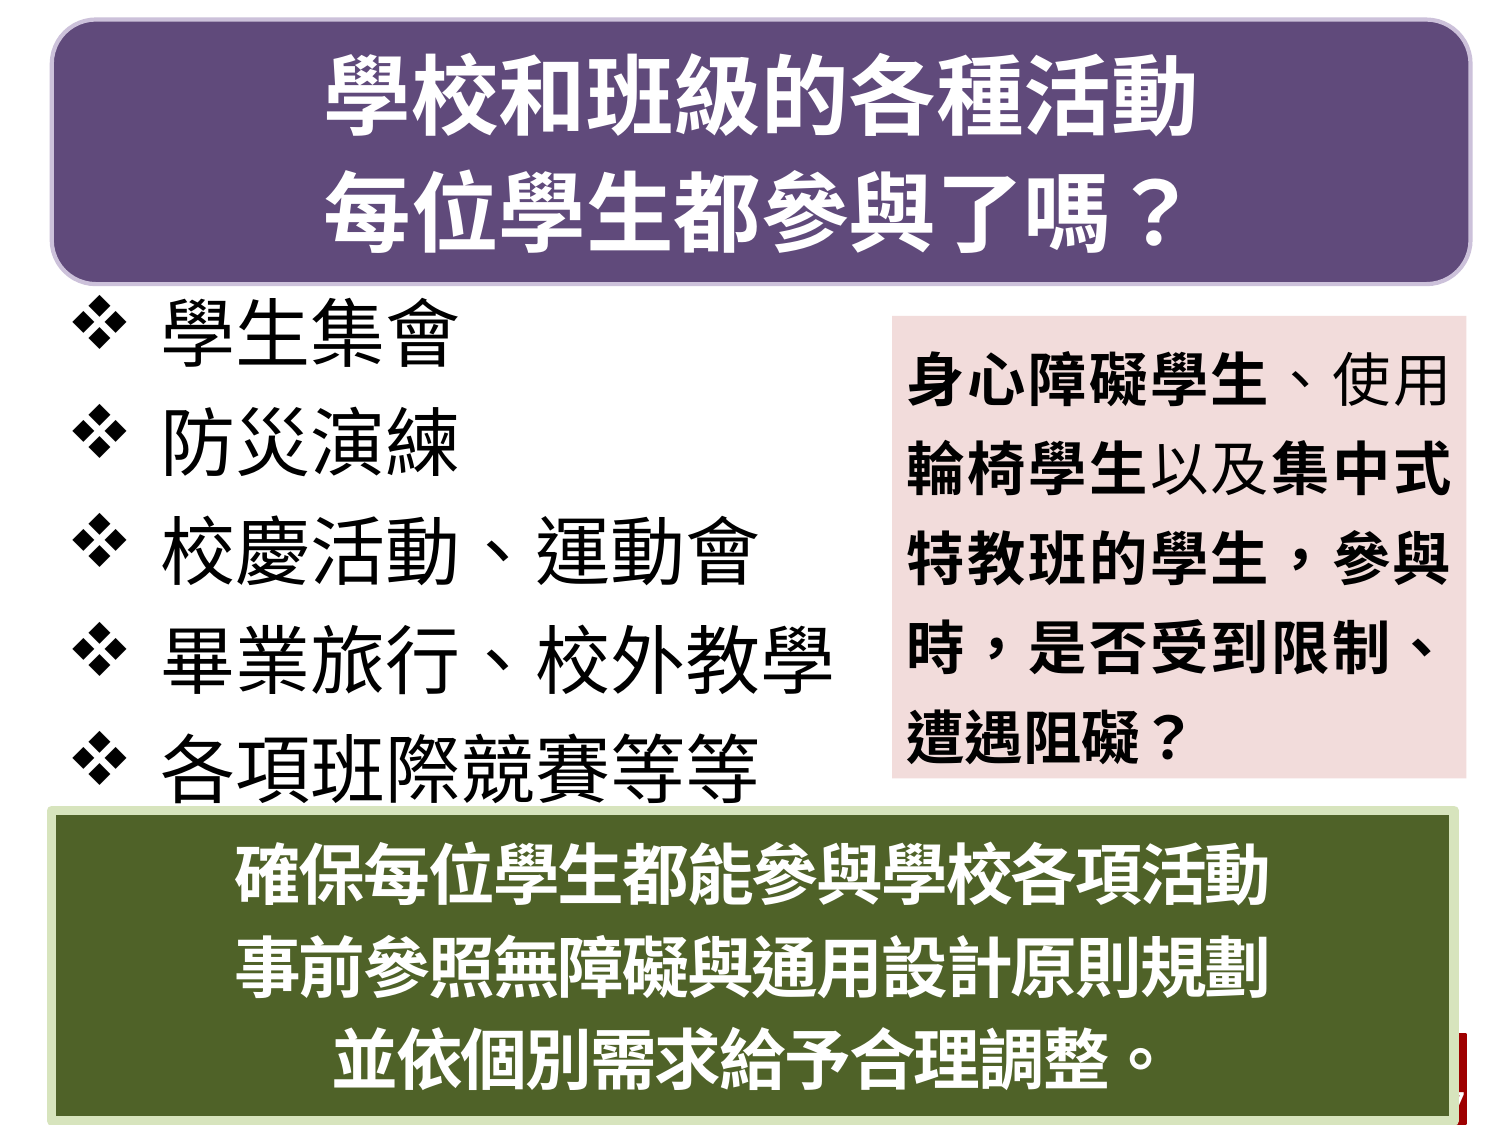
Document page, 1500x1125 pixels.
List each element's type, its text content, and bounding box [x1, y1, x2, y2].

slide_number 17 [1416, 1076, 1485, 1125]
text_box 學生集會 防災演練 校慶活動、運動會 畢業旅行、校外教學 各項班際競賽等等 [50, 287, 863, 808]
text_box 身心障礙學生、使用輪椅學生以及集中式特教班的學生，參與時，是否受到限制、遭遇阻礙？ [892, 315, 1467, 779]
text_box 確保每位學生都能參與學校各項活動 事前參照無障礙與通用設計原則規劃 並依個別需求給予合理調整。 [50, 808, 1456, 1123]
text_box 學校和班級的各種活動 每位學生都參與了嗎？ [49, 17, 1473, 287]
